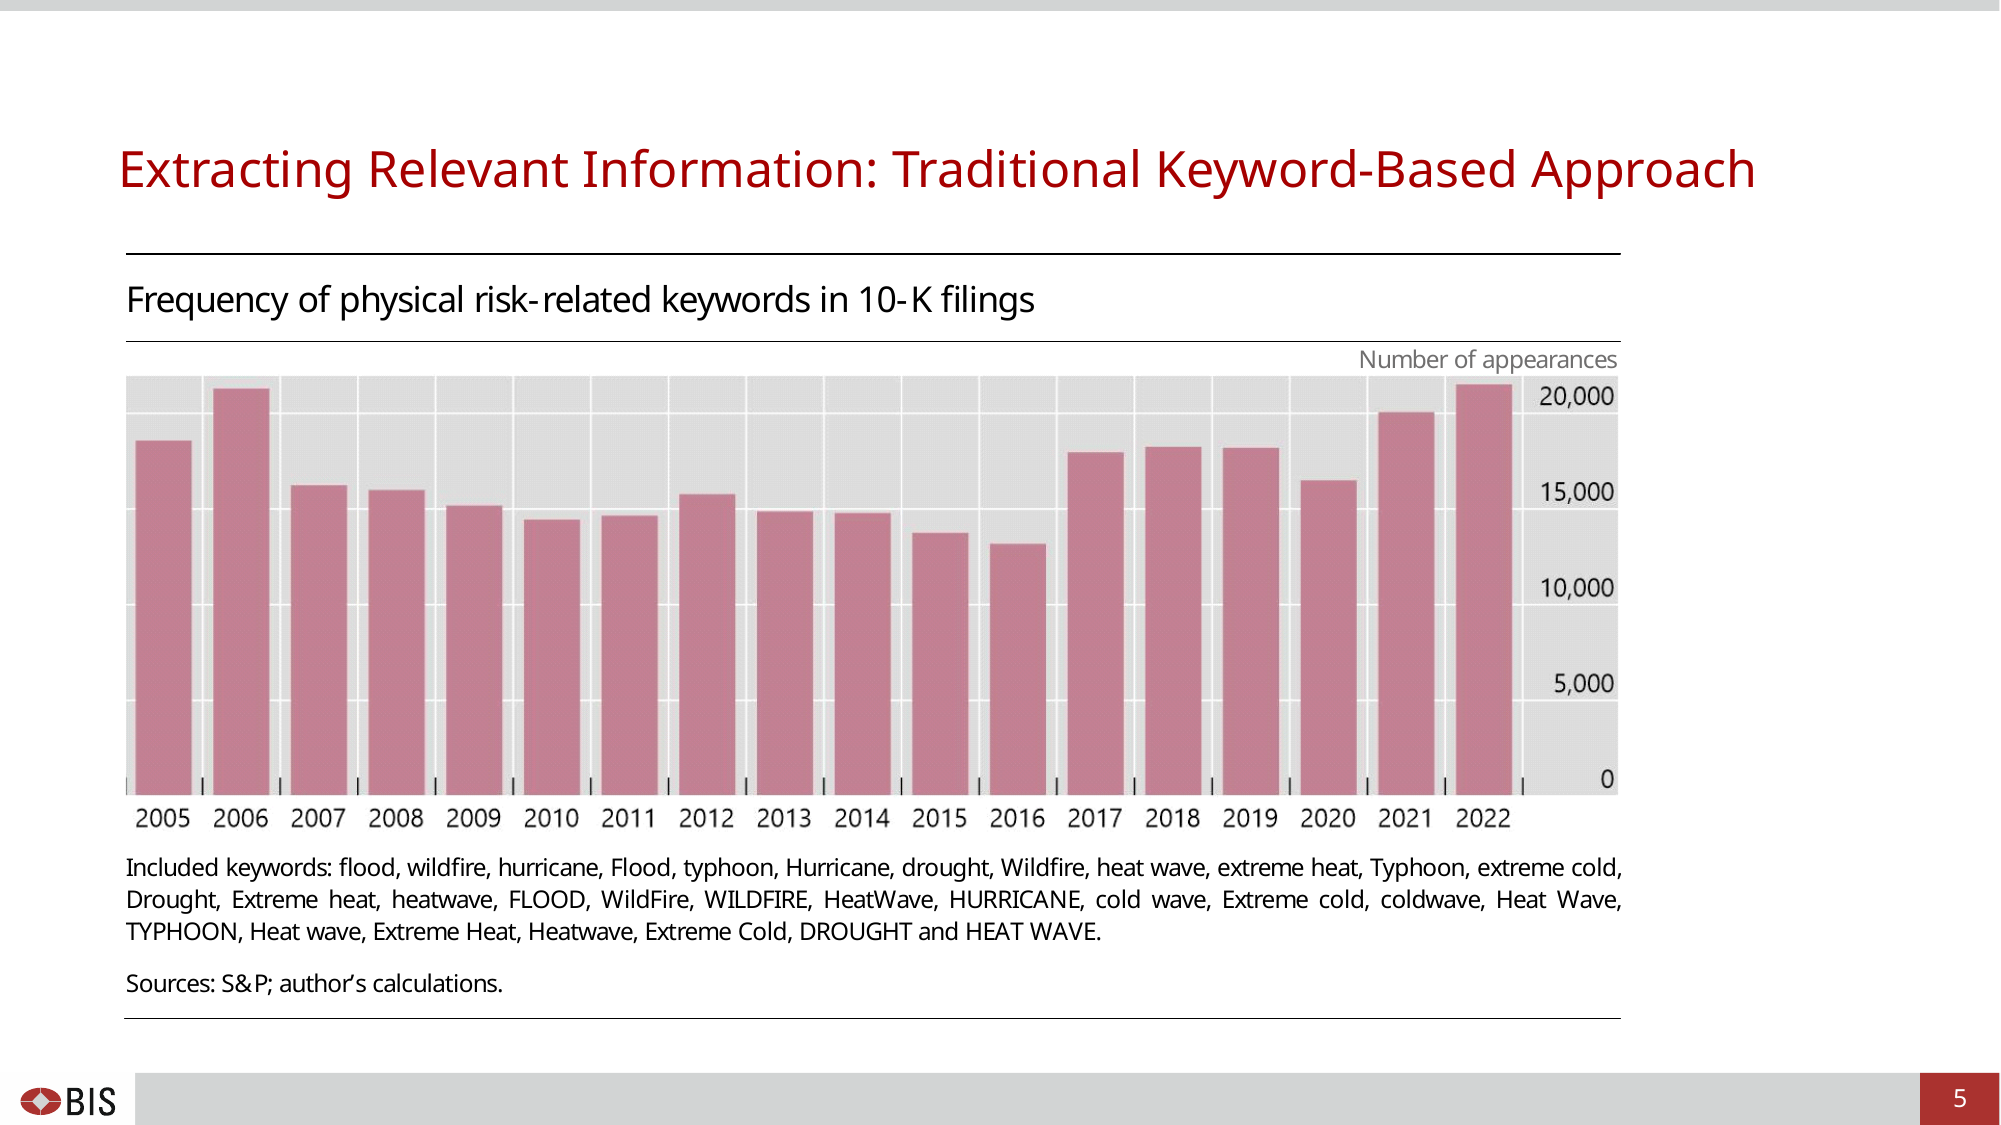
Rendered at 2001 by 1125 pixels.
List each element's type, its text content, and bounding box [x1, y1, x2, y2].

title Extracting Relevant Information: Traditional Keyword-Based Approach [118, 137, 1863, 214]
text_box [123, 249, 1621, 1063]
slide_number 5 [1921, 1074, 2000, 1125]
